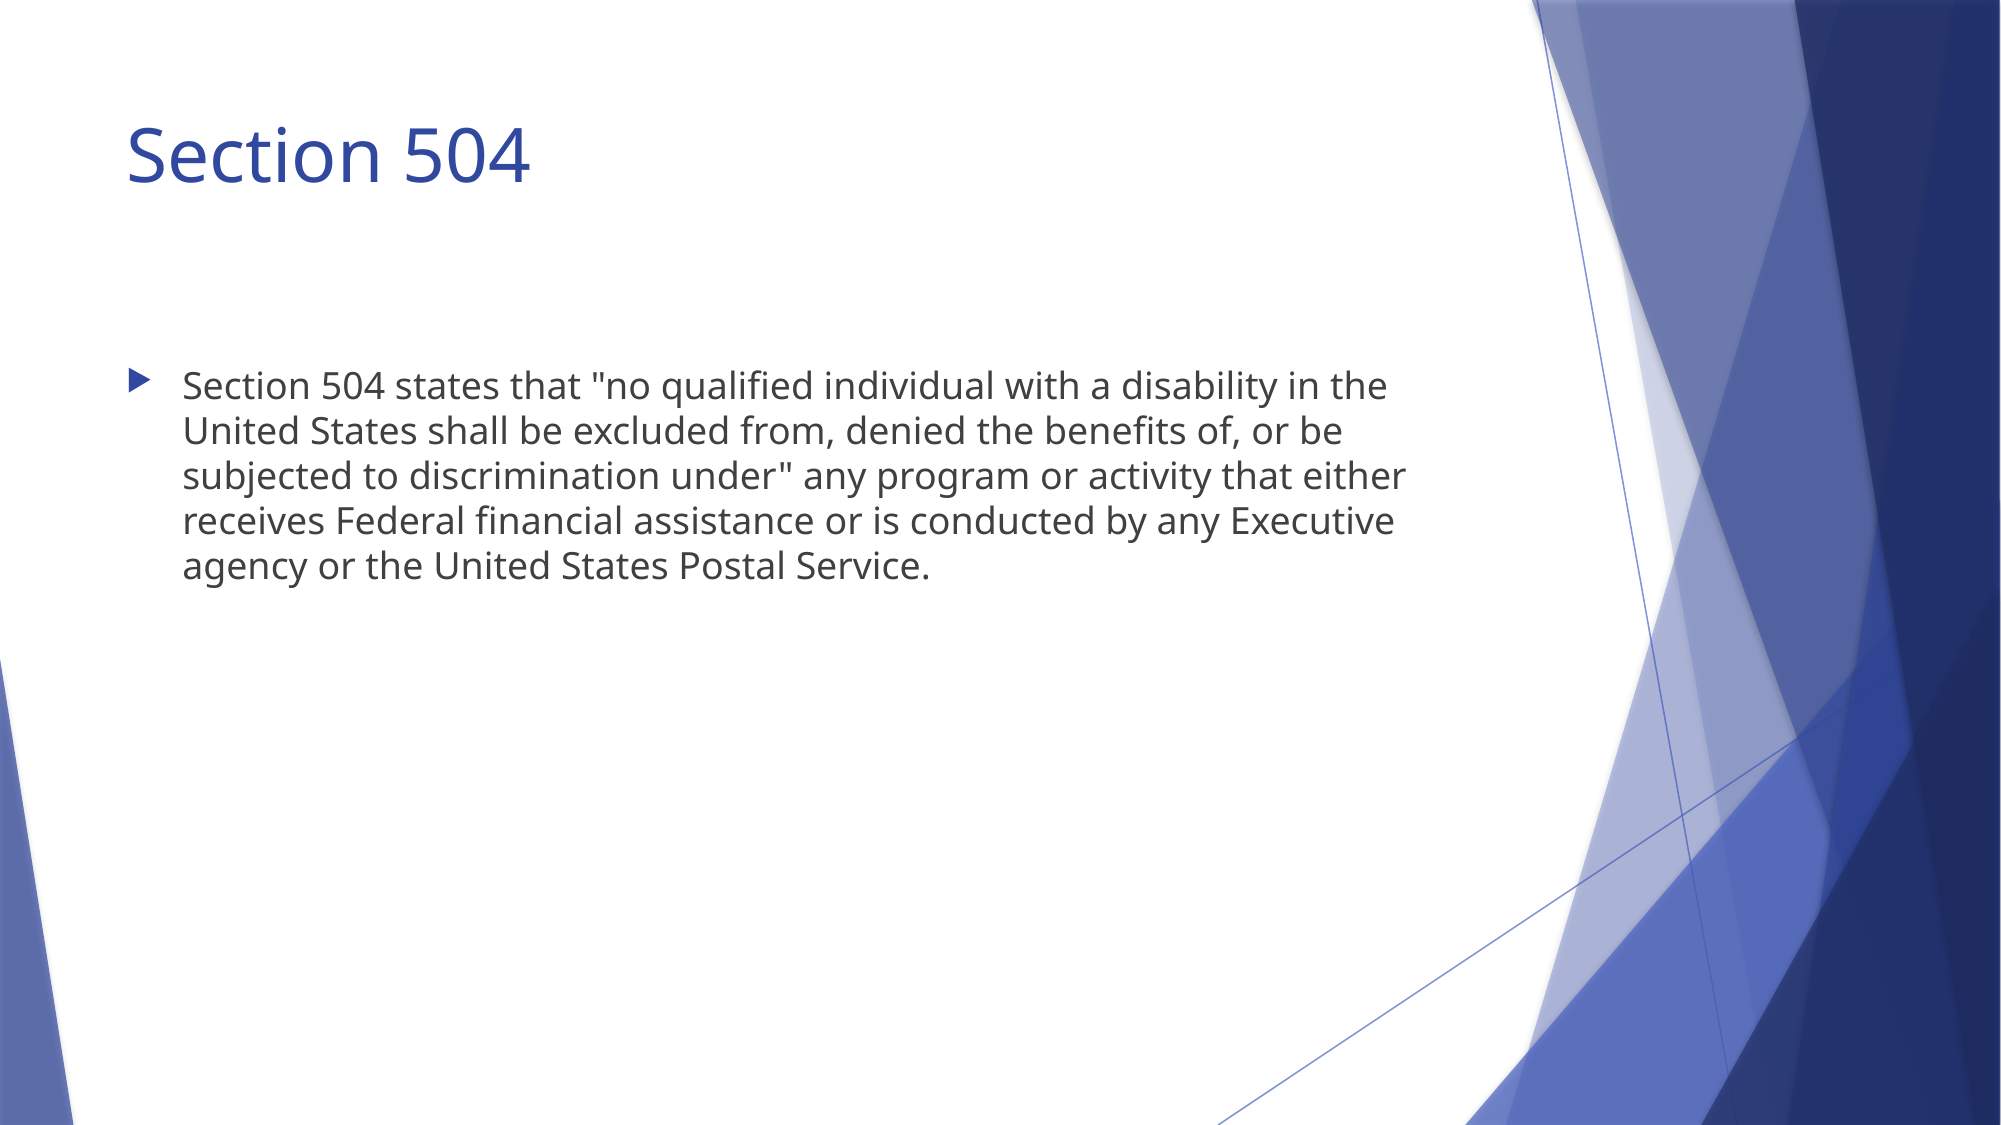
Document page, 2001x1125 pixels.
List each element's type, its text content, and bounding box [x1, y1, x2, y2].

list Section 504 states that "no qualified individual with a disability in the United States shall be excluded from, denied the benefits of, or be subjected to discrimination under" any program or activity that either receives Federal financial assistance or is conducted by any Executive agency or the United States Postal Service. [111, 354, 1522, 992]
title Section 504 [111, 99, 1522, 317]
